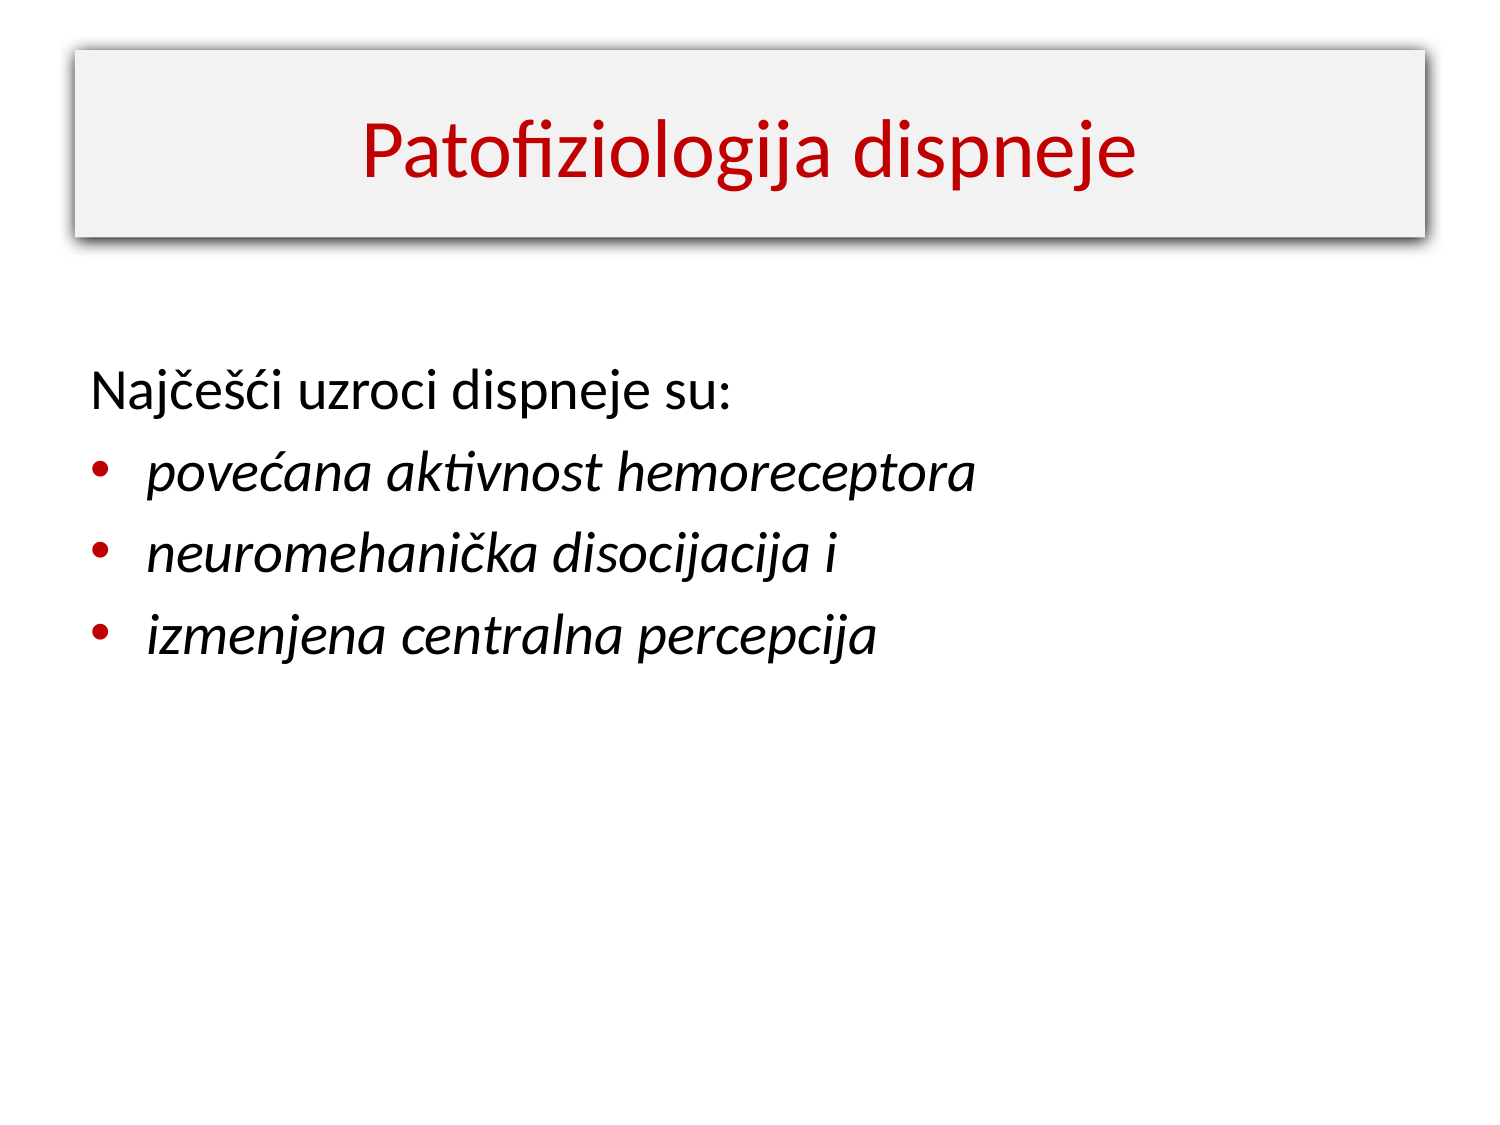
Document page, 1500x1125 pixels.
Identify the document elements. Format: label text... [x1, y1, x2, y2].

text_box Patofiziologija dispneje [74, 49, 1426, 238]
list Najčešći uzroci dispneje su: povećana aktivnost hemoreceptora neuromehanička disocijacija i izmenjena centralna percepcija [75, 262, 1425, 1005]
